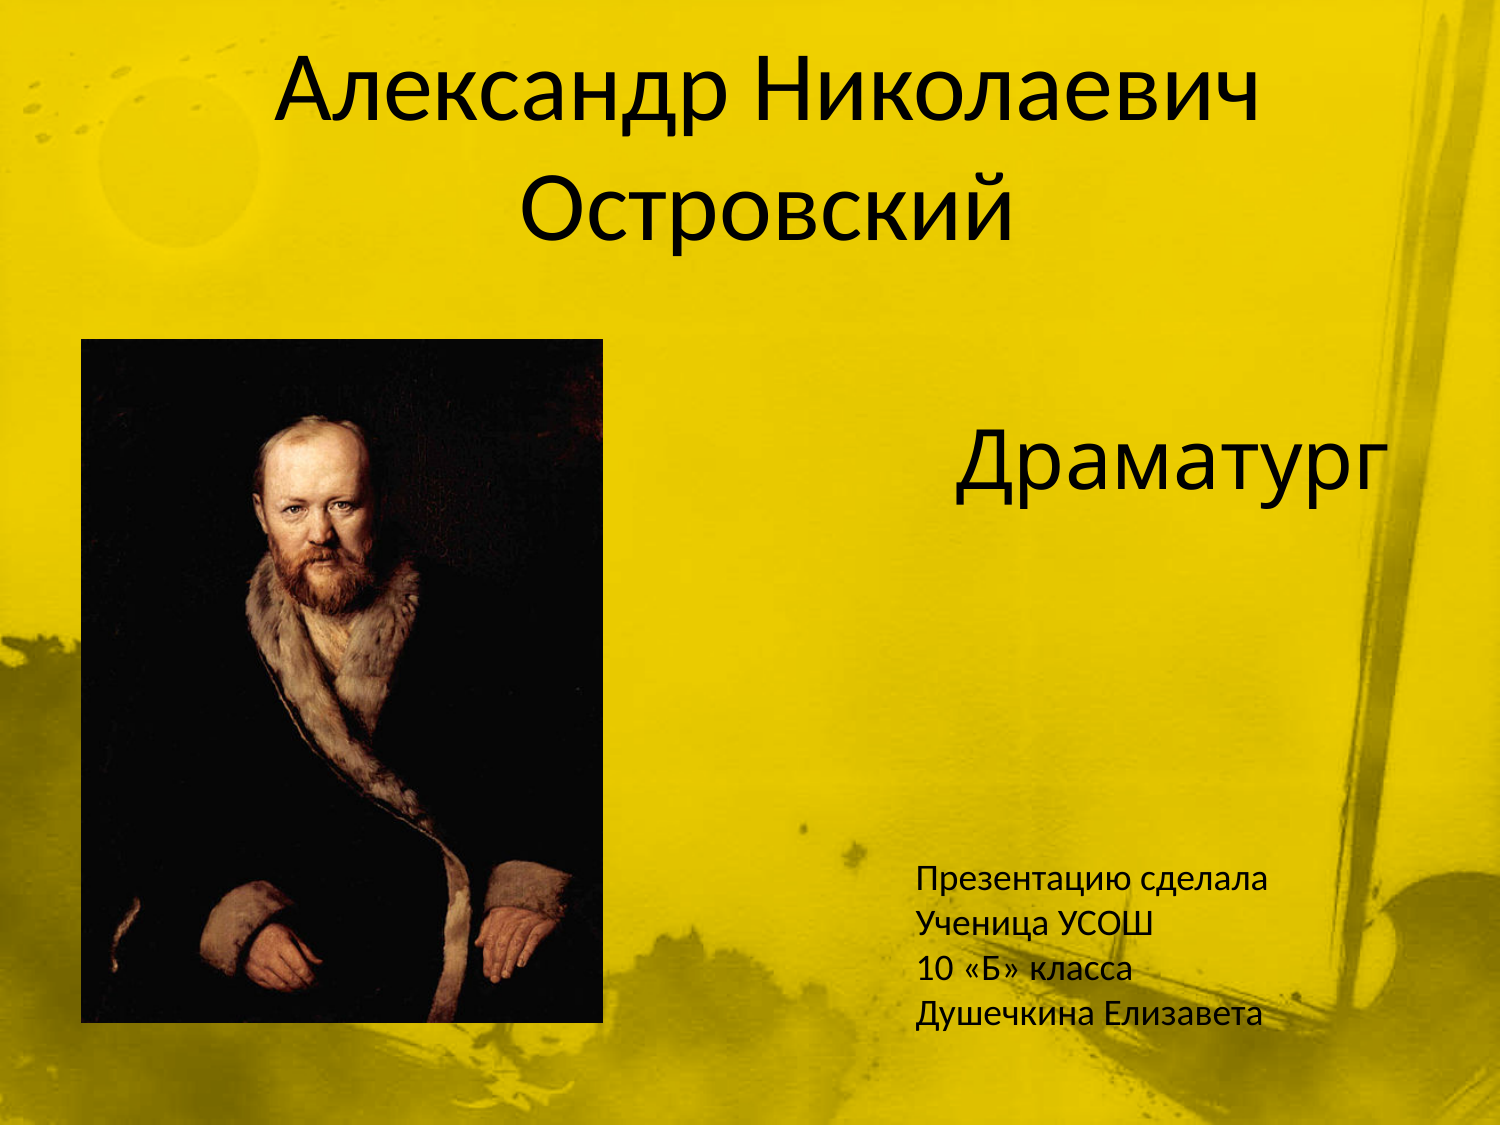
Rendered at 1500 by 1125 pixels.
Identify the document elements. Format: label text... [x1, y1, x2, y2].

title Александр Николаевич Островский [93, 46, 1444, 235]
text_box Драматург [941, 398, 1405, 514]
picture [81, 339, 603, 1023]
text_box Презентацию сделала Ученица УСОШ 10 «Б» класса Душечкина Елизавета [900, 845, 1323, 1040]
